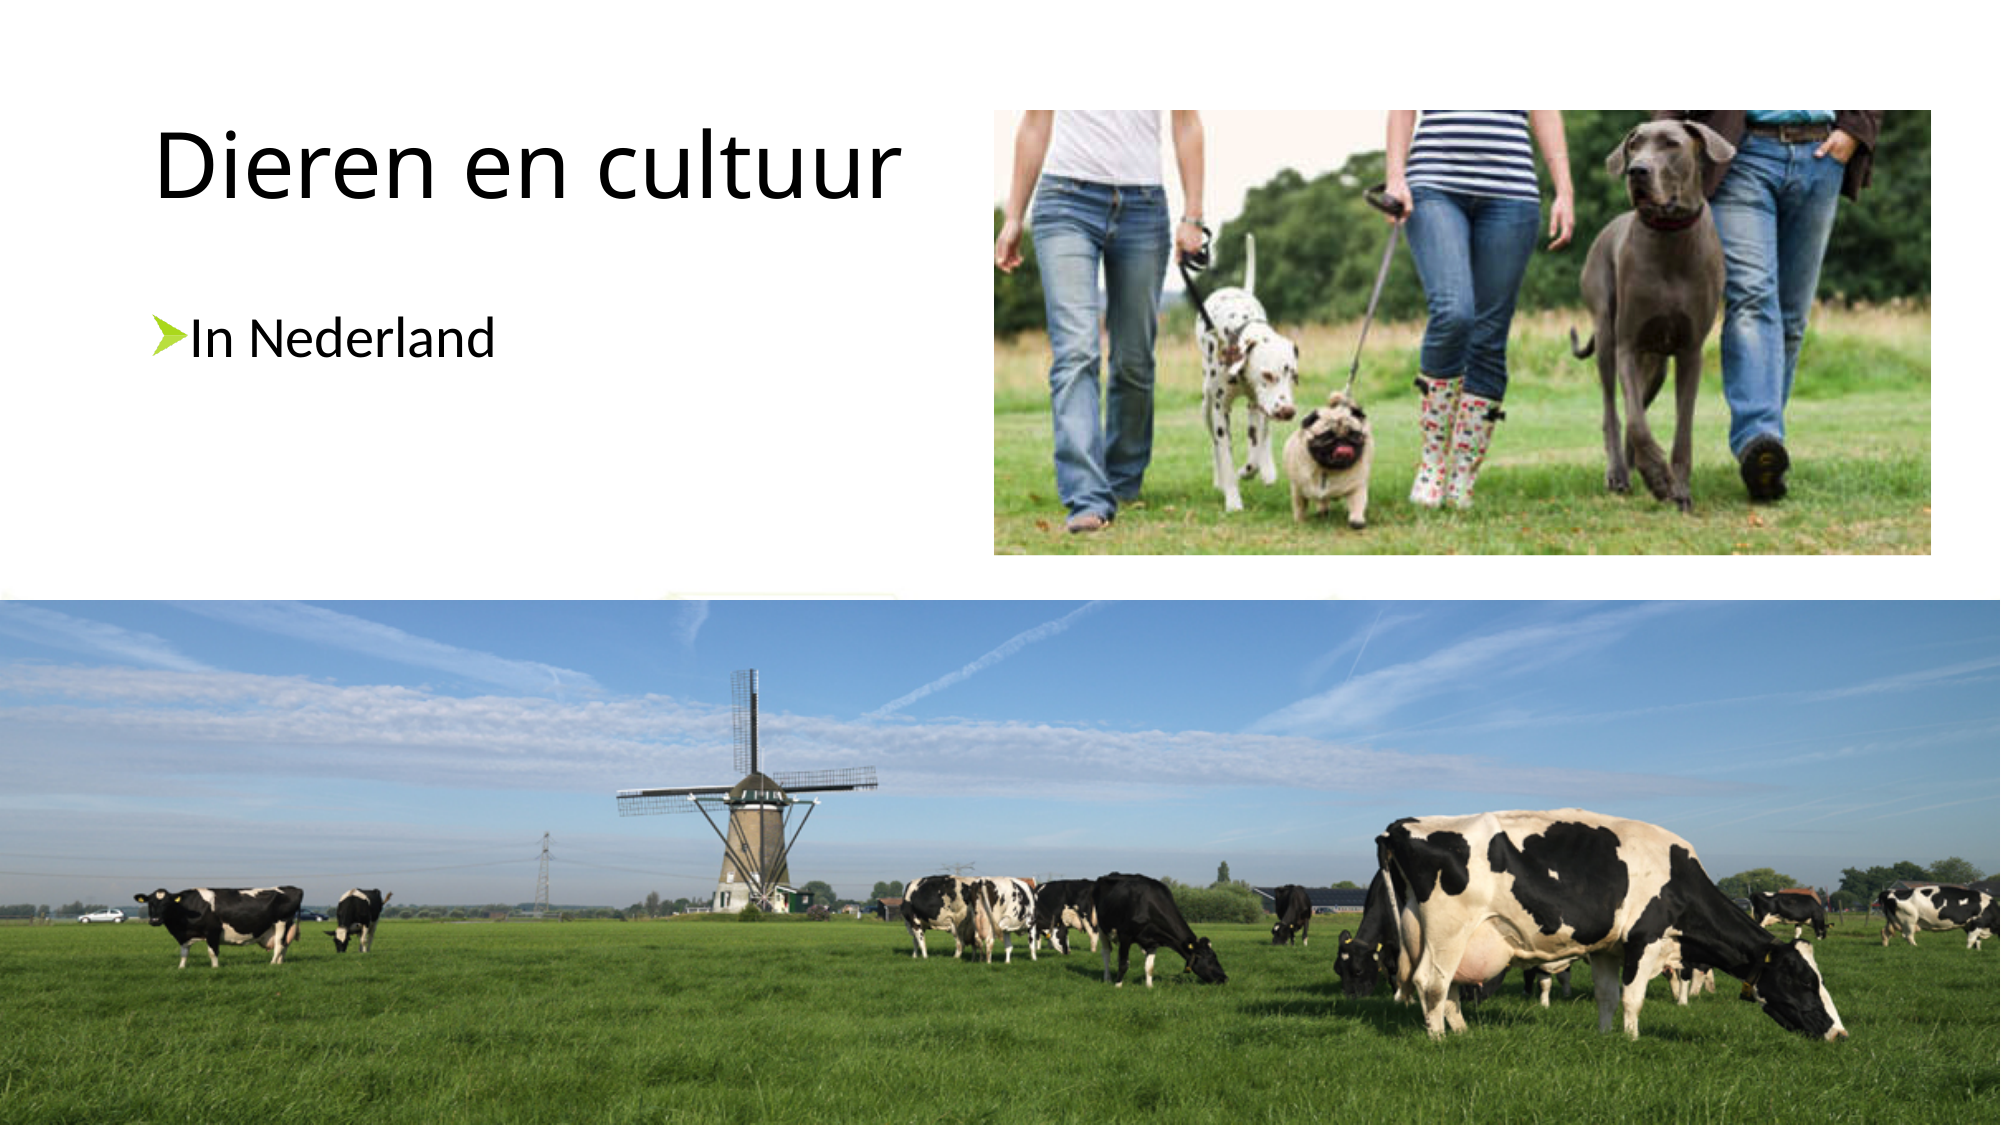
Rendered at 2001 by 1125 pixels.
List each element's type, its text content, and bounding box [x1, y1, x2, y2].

title Dieren en cultuur [137, 59, 1863, 278]
list In Nederland [137, 299, 1863, 599]
picture [0, 0, 2001, 1125]
